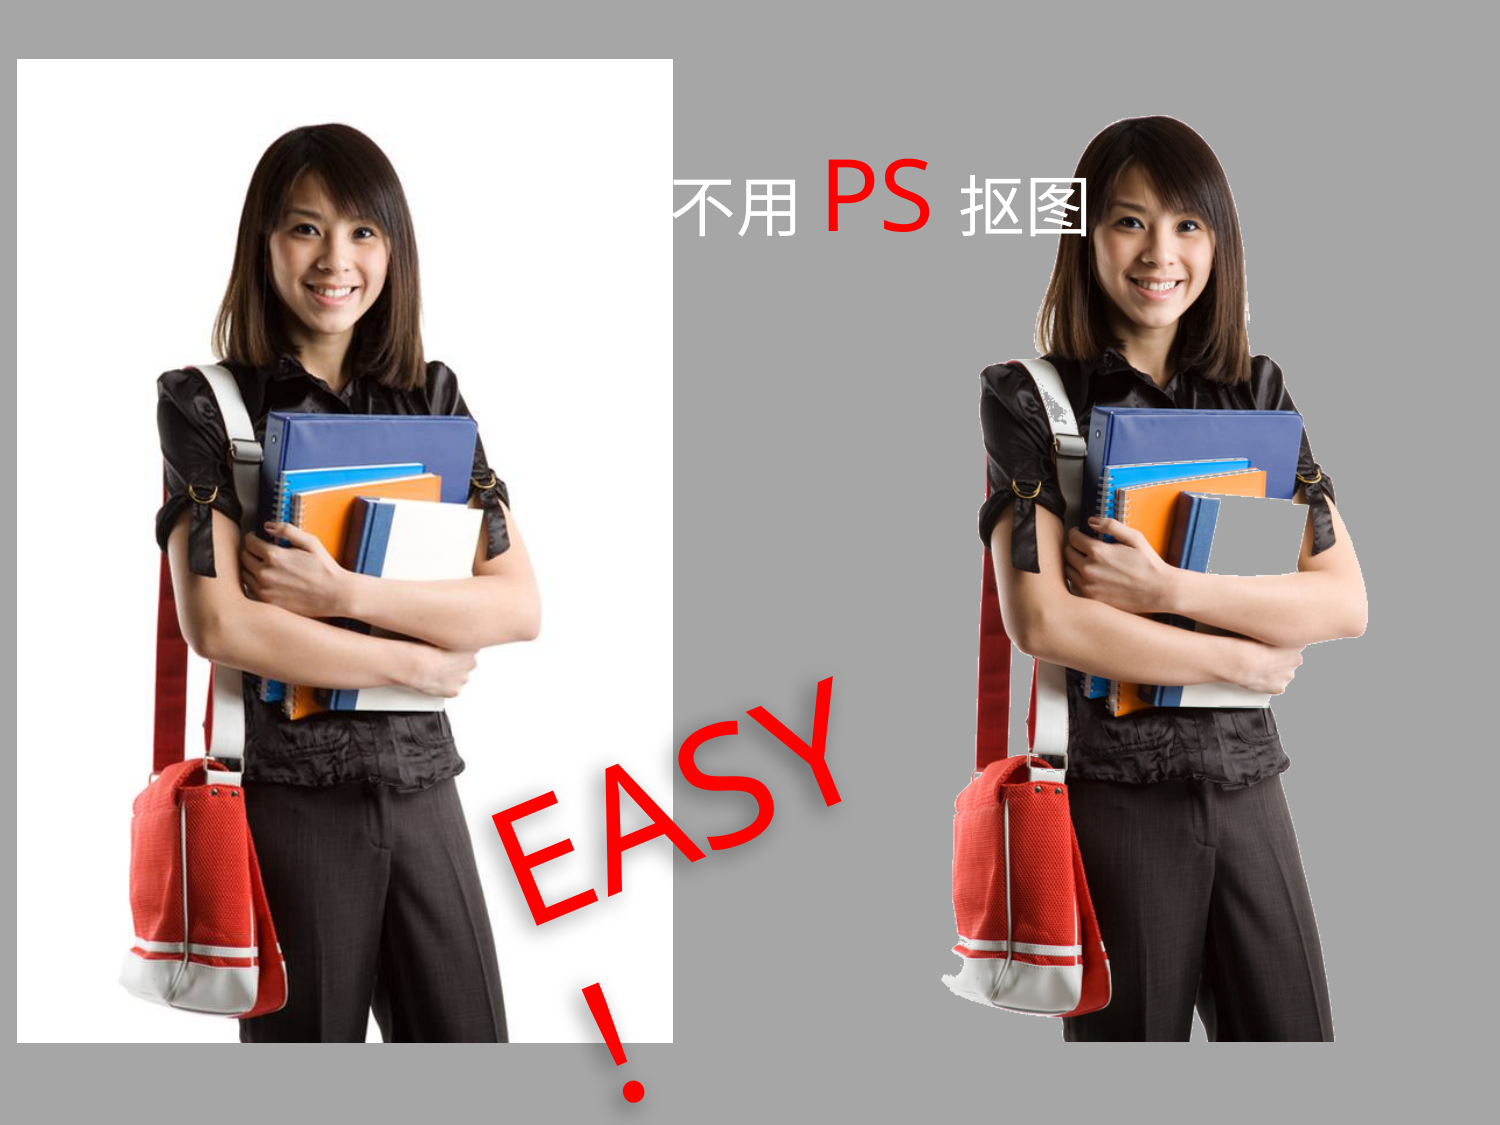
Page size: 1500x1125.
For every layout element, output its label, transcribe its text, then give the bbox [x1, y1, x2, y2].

picture [839, 51, 1500, 1043]
text_box EASY！ [555, 615, 870, 1125]
text_box 不用PS抠图 [679, 124, 834, 260]
picture [17, 59, 674, 1043]
